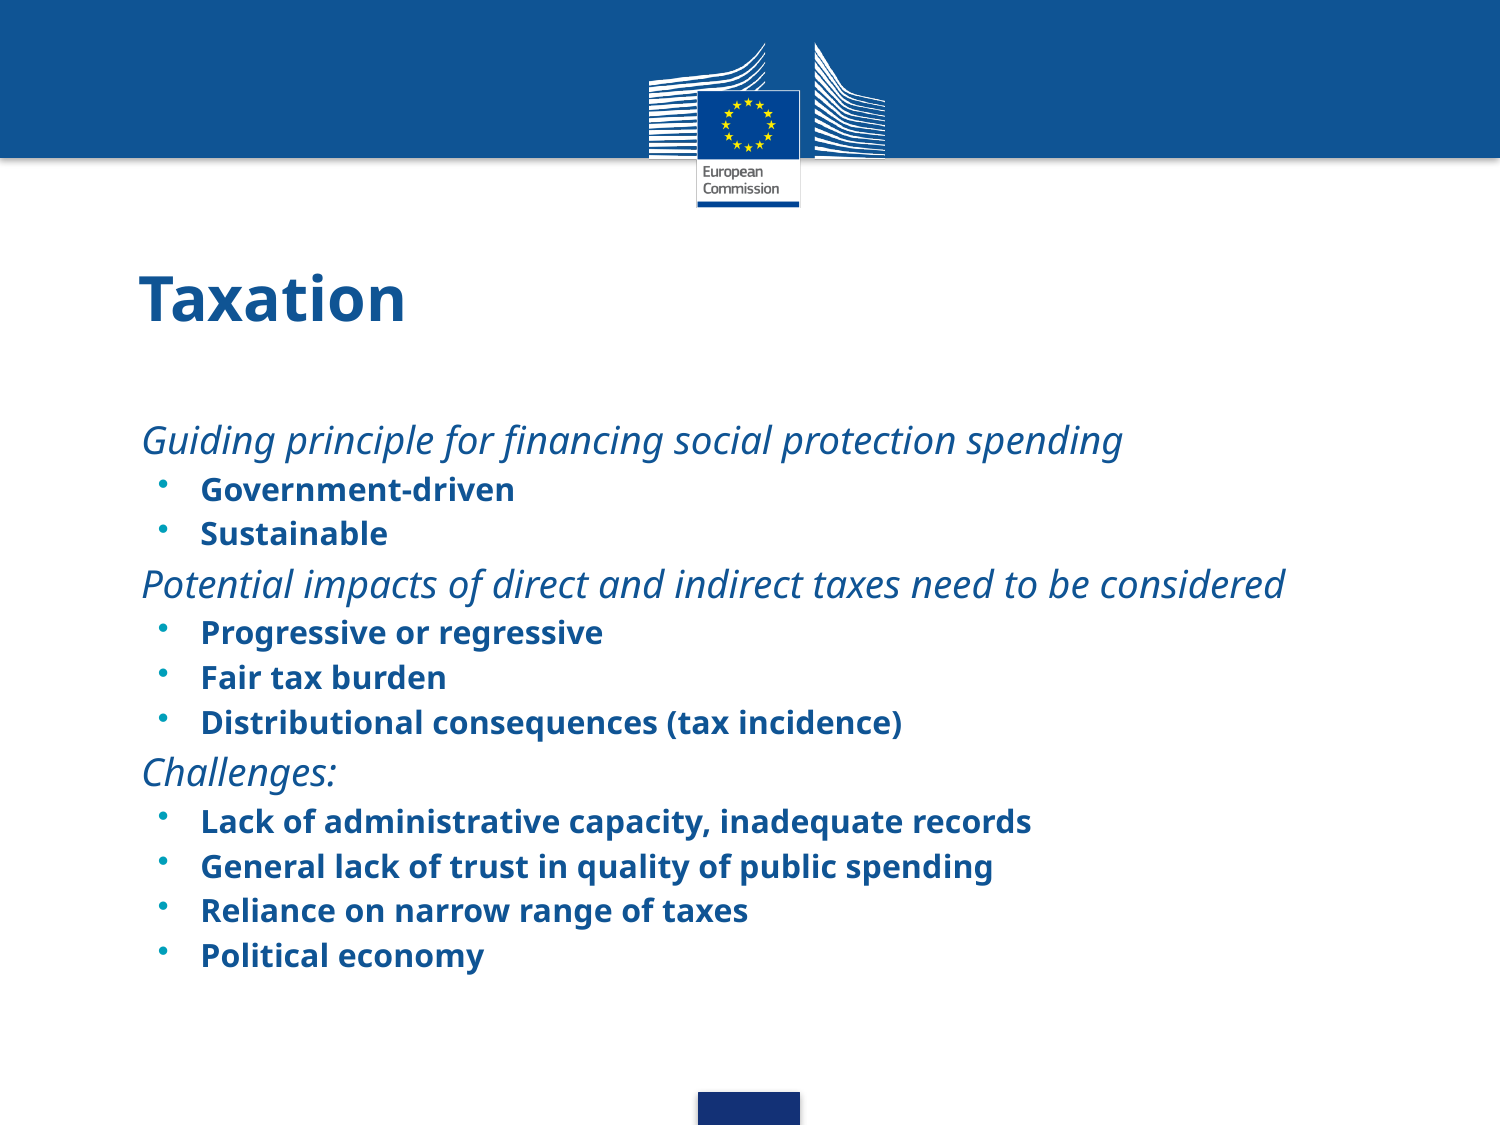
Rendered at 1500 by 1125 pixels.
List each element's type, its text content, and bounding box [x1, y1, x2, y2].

list Guiding principle for financing social protection spending Government-driven Sustainable Potential impacts of direct and indirect taxes need to be considered Progressive or regressive Fair tax burden Distributional consequences (tax incidence) Challenges: Lack of administrative capacity, inadequate records General lack of trust in quality of public spending Reliance on narrow range of taxes Political economy [75, 408, 1425, 988]
title Taxation [64, 219, 1415, 374]
picture [649, 42, 885, 208]
